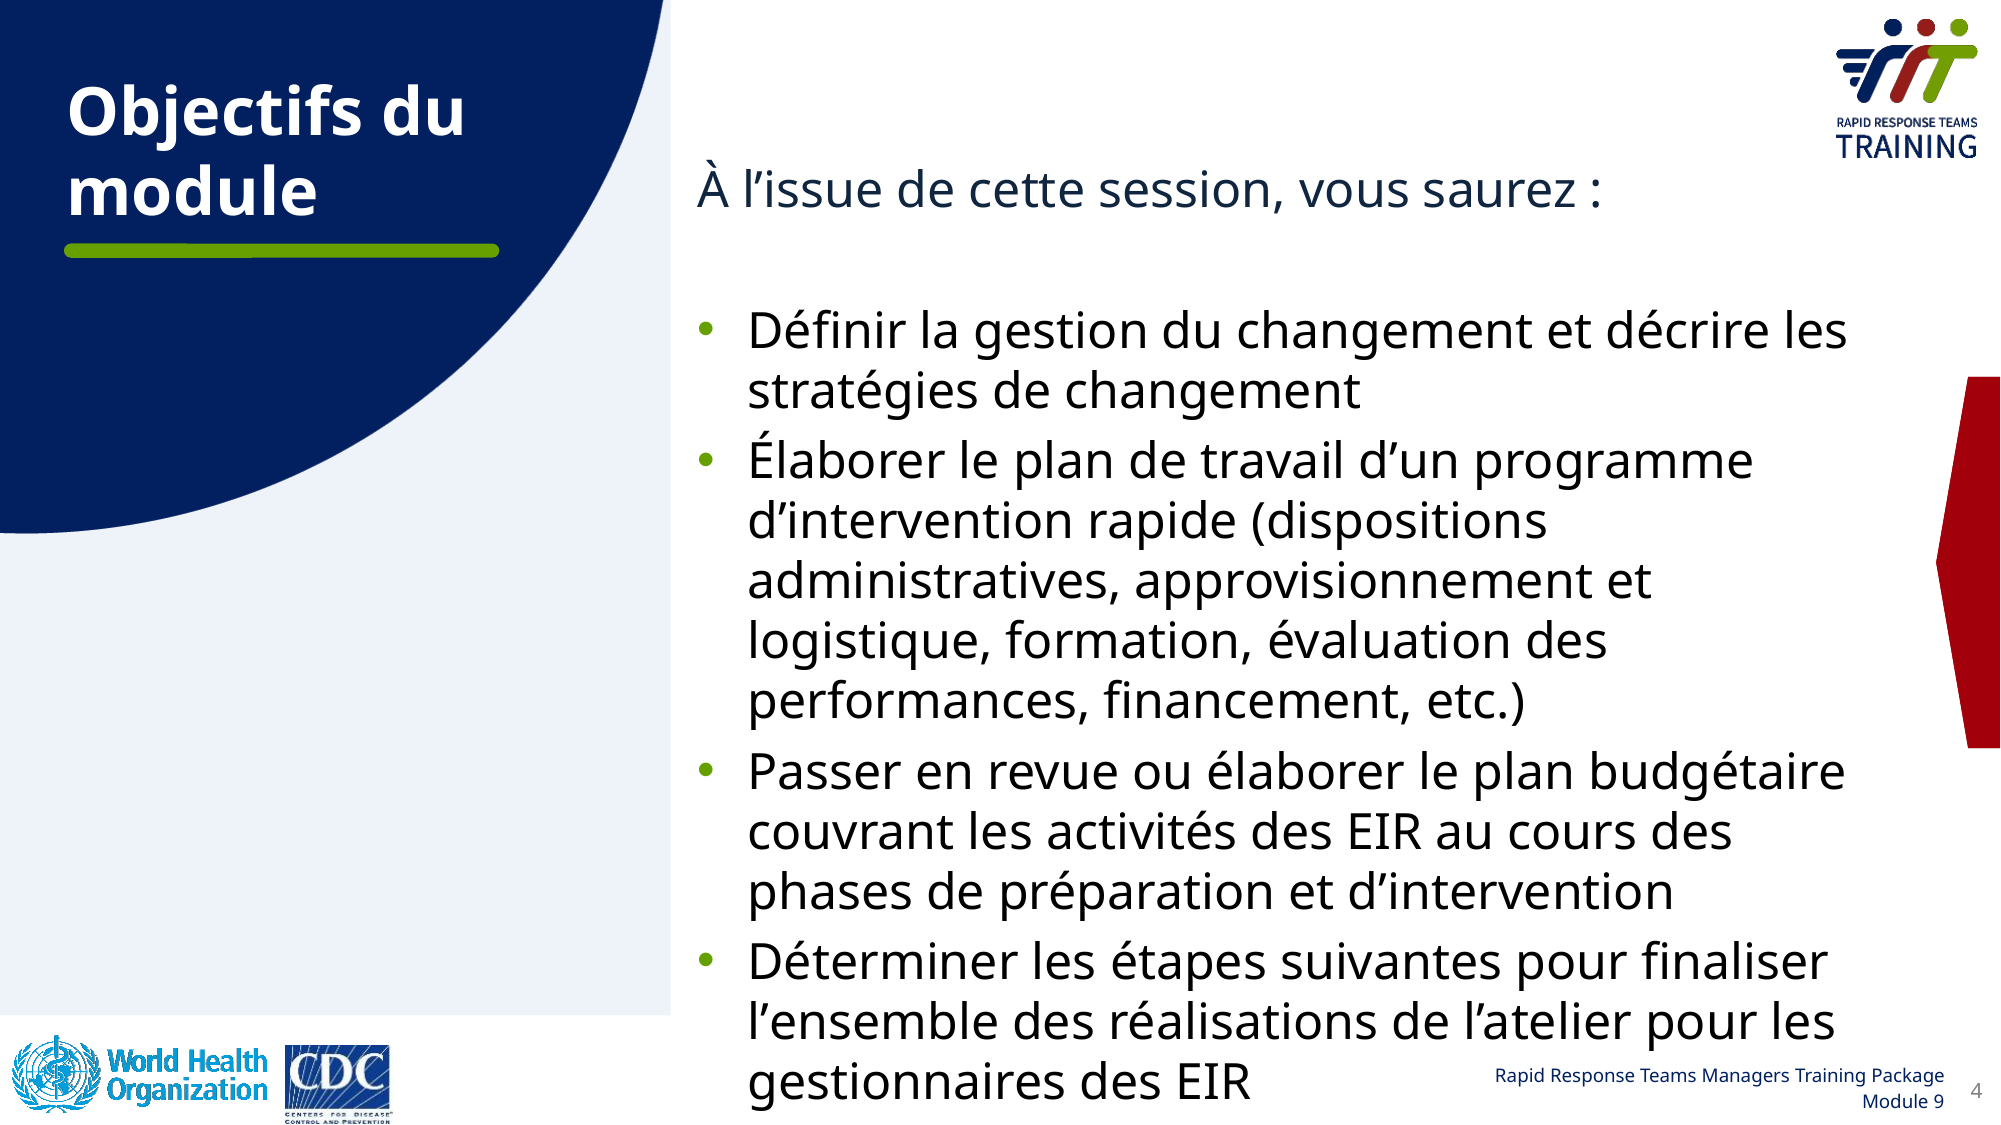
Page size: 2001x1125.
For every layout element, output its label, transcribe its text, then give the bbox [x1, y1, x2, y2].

slide_number 4 [1953, 1070, 2000, 1124]
picture [34, 1058, 41, 1077]
text_box [1936, 376, 2000, 749]
picture [43, 1088, 54, 1094]
picture [46, 1056, 54, 1061]
picture [12, 1035, 53, 1067]
picture [36, 1035, 267, 1113]
picture [285, 1045, 393, 1124]
picture [0, 0, 670, 538]
picture [1835, 19, 1978, 167]
picture [38, 1092, 54, 1100]
picture [28, 1054, 36, 1077]
picture [38, 1044, 53, 1052]
picture [12, 1084, 46, 1113]
picture [50, 1109, 62, 1113]
text_box Objectifs du module [59, 61, 531, 237]
text_box À l’issue de cette session, vous saurez : Définir la gestion du changement et décrire les stratégies de changement Élaborer le plan de travail dʼun programme d’intervention rapide (dispositions administratives, approvisionnement et logistique, formation, évaluation des performances, financement, etc.) Passer en revue ou élaborer le plan budgétaire couvrant les activités des EIR au cours des phases de préparation et d’intervention Déterminer les étapes suivantes pour finaliser lʼensemble des réalisations de l’atelier pour les gestionnaires des EIR [689, 150, 1866, 1125]
